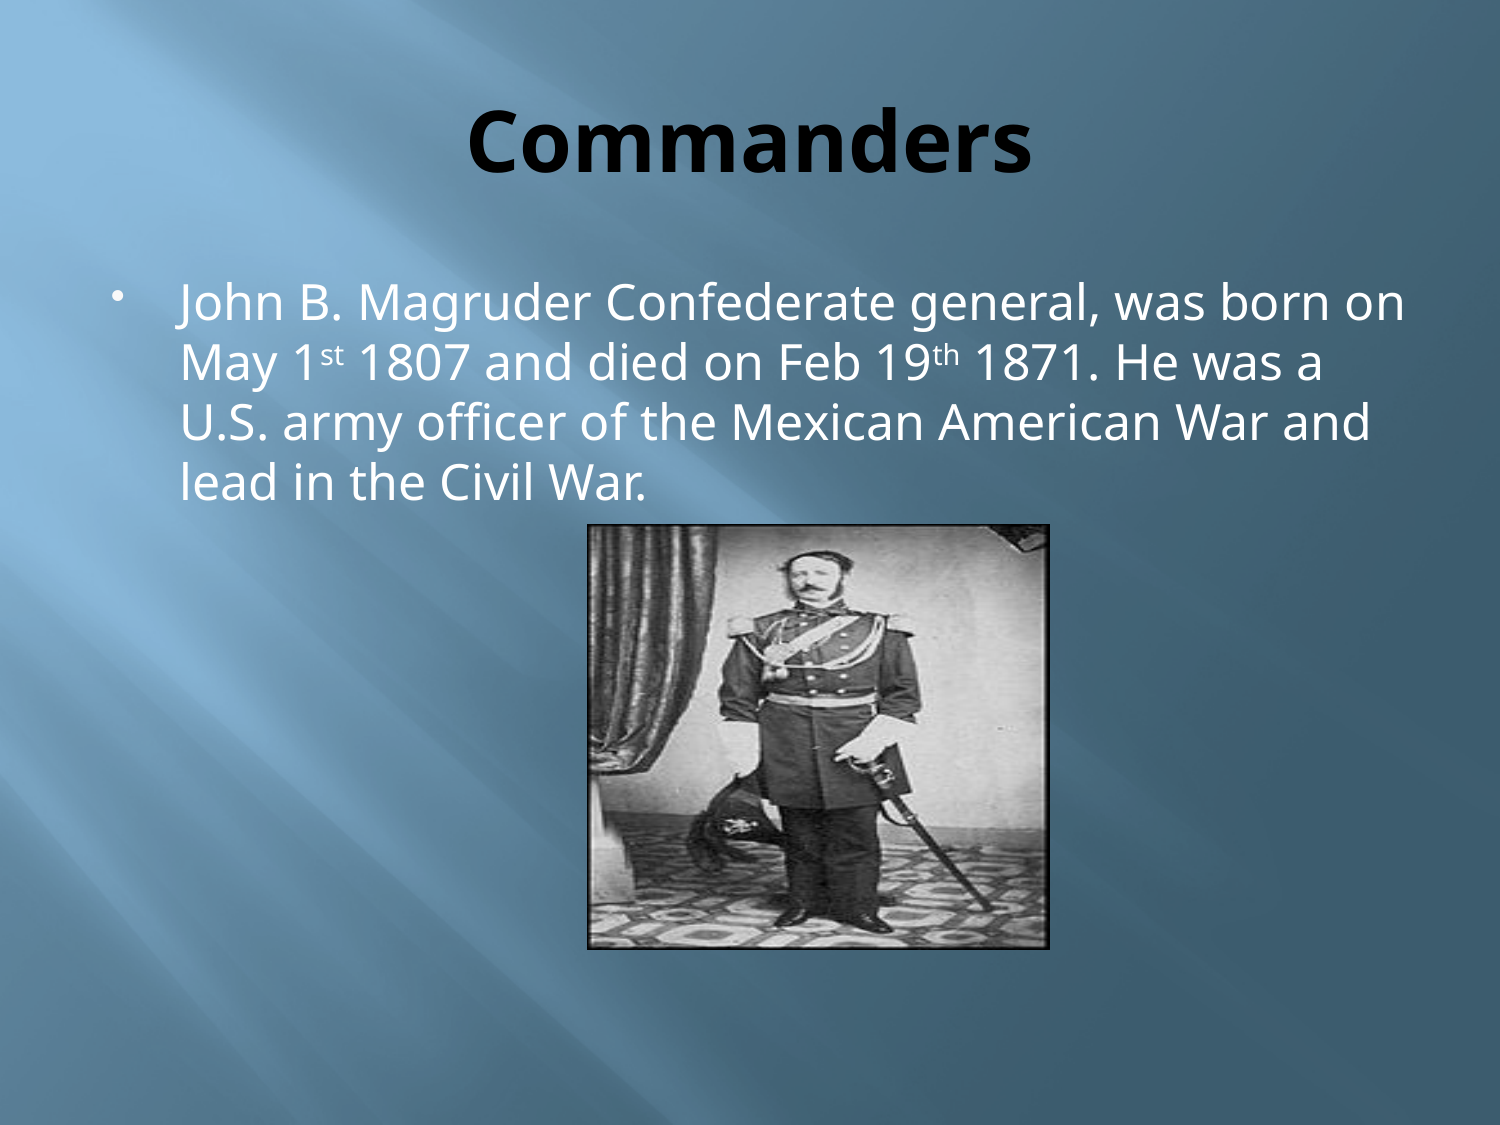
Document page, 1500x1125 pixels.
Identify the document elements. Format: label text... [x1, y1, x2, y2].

title Commanders [75, 45, 1425, 233]
picture [587, 524, 1050, 950]
list John B. Magruder Confederate general, was born on May 1st 1807 and died on Feb 19th 1871. He was a U.S. army officer of the Mexican American War and lead in the Civil War. [75, 262, 1425, 1035]
